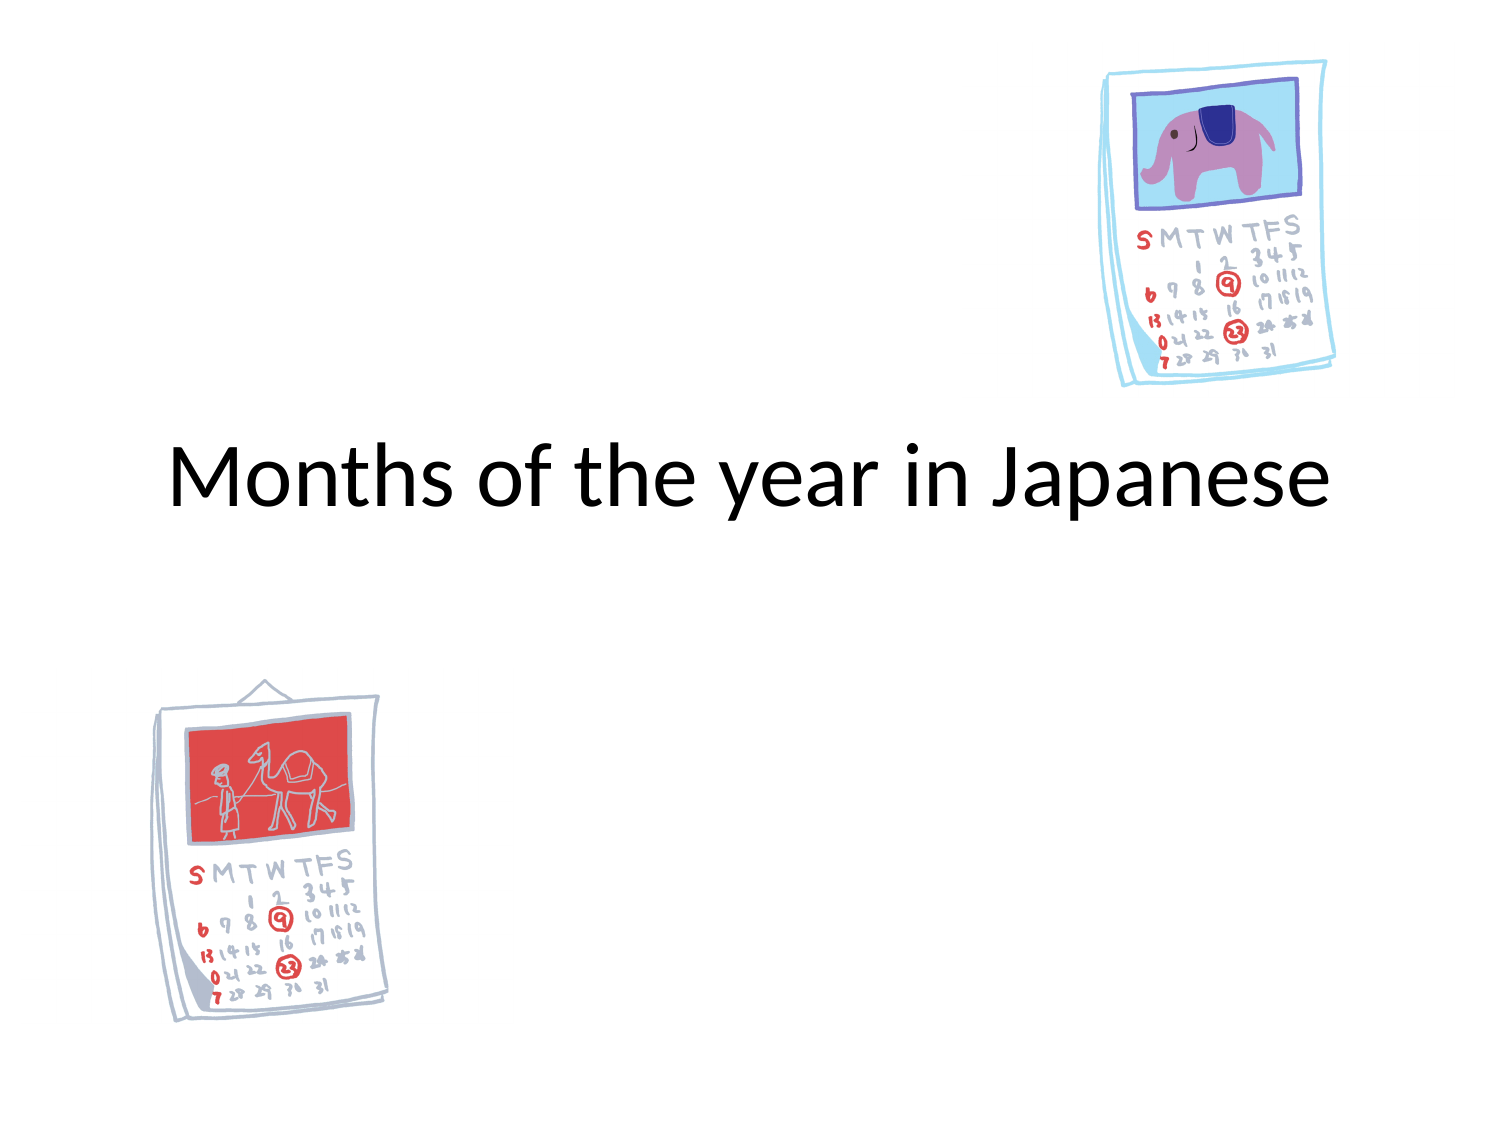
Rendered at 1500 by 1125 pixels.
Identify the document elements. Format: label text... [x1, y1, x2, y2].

picture [20, 668, 514, 1024]
picture [962, 42, 1456, 398]
title Months of the year in Japanese [112, 349, 1388, 591]
